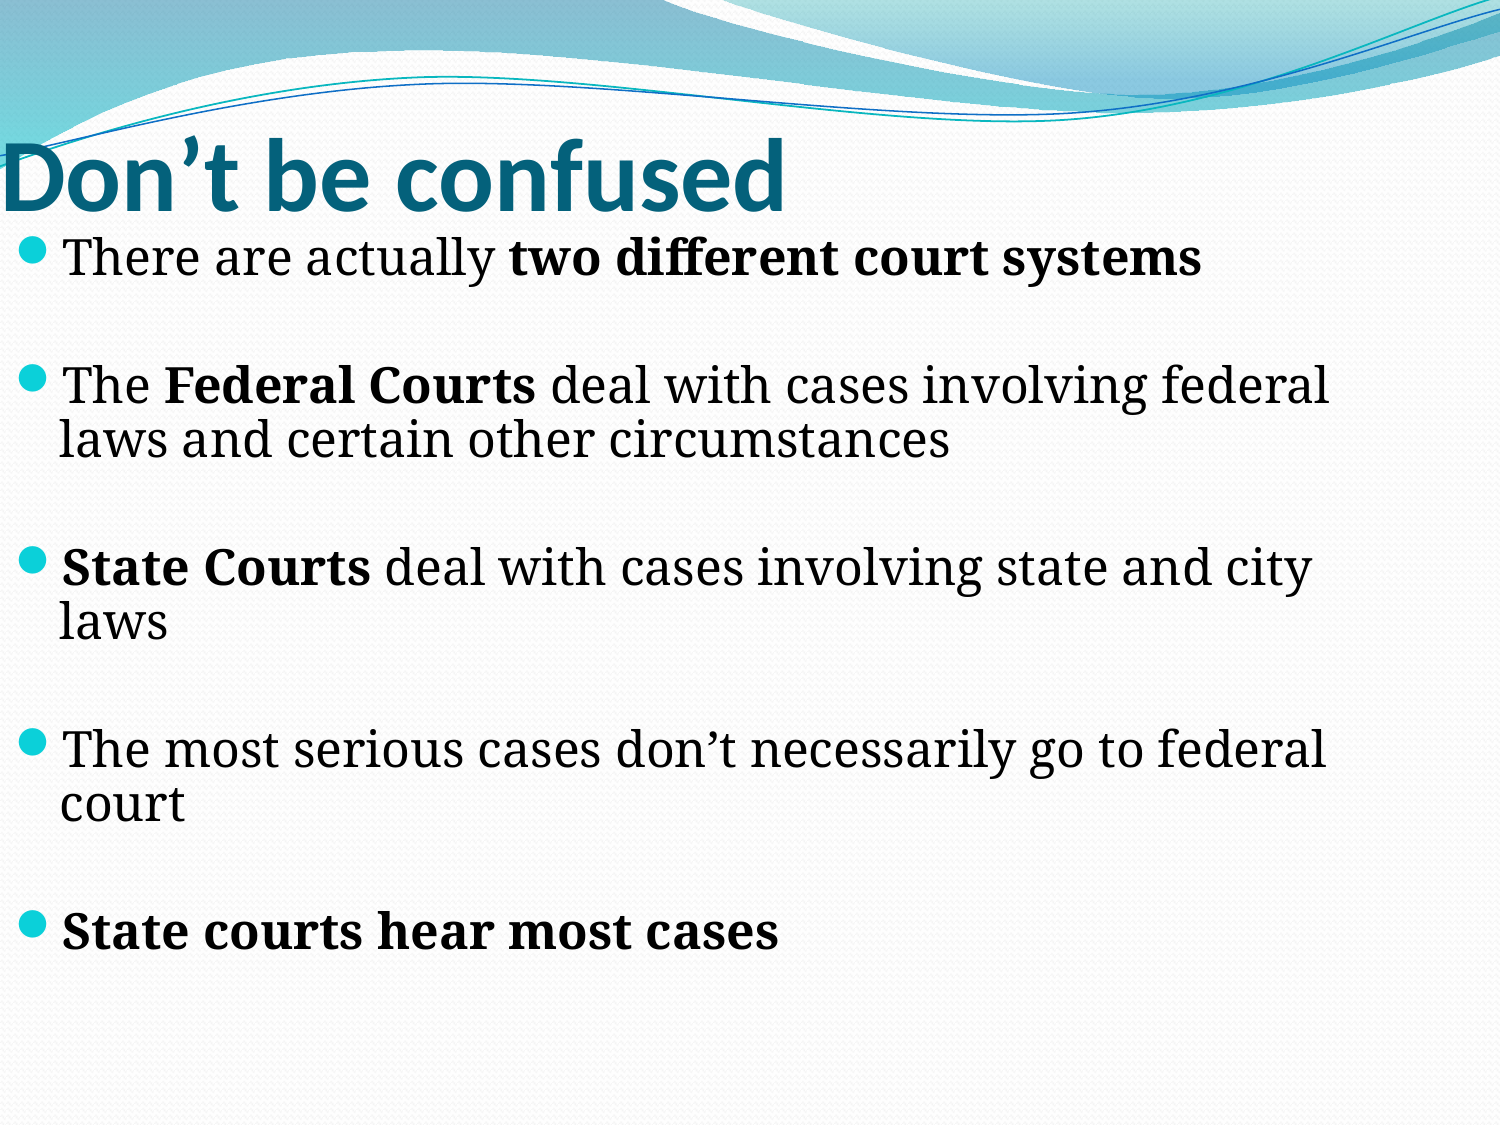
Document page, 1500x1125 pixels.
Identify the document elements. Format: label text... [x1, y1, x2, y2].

list There are actually two different court systems The Federal Courts deal with cases involving federal laws and certain other circumstances State Courts deal with cases involving state and city laws The most serious cases don’t necessarily go to federal court State courts hear most cases [0, 224, 1438, 1075]
title Don’t be confused [0, 45, 1275, 224]
